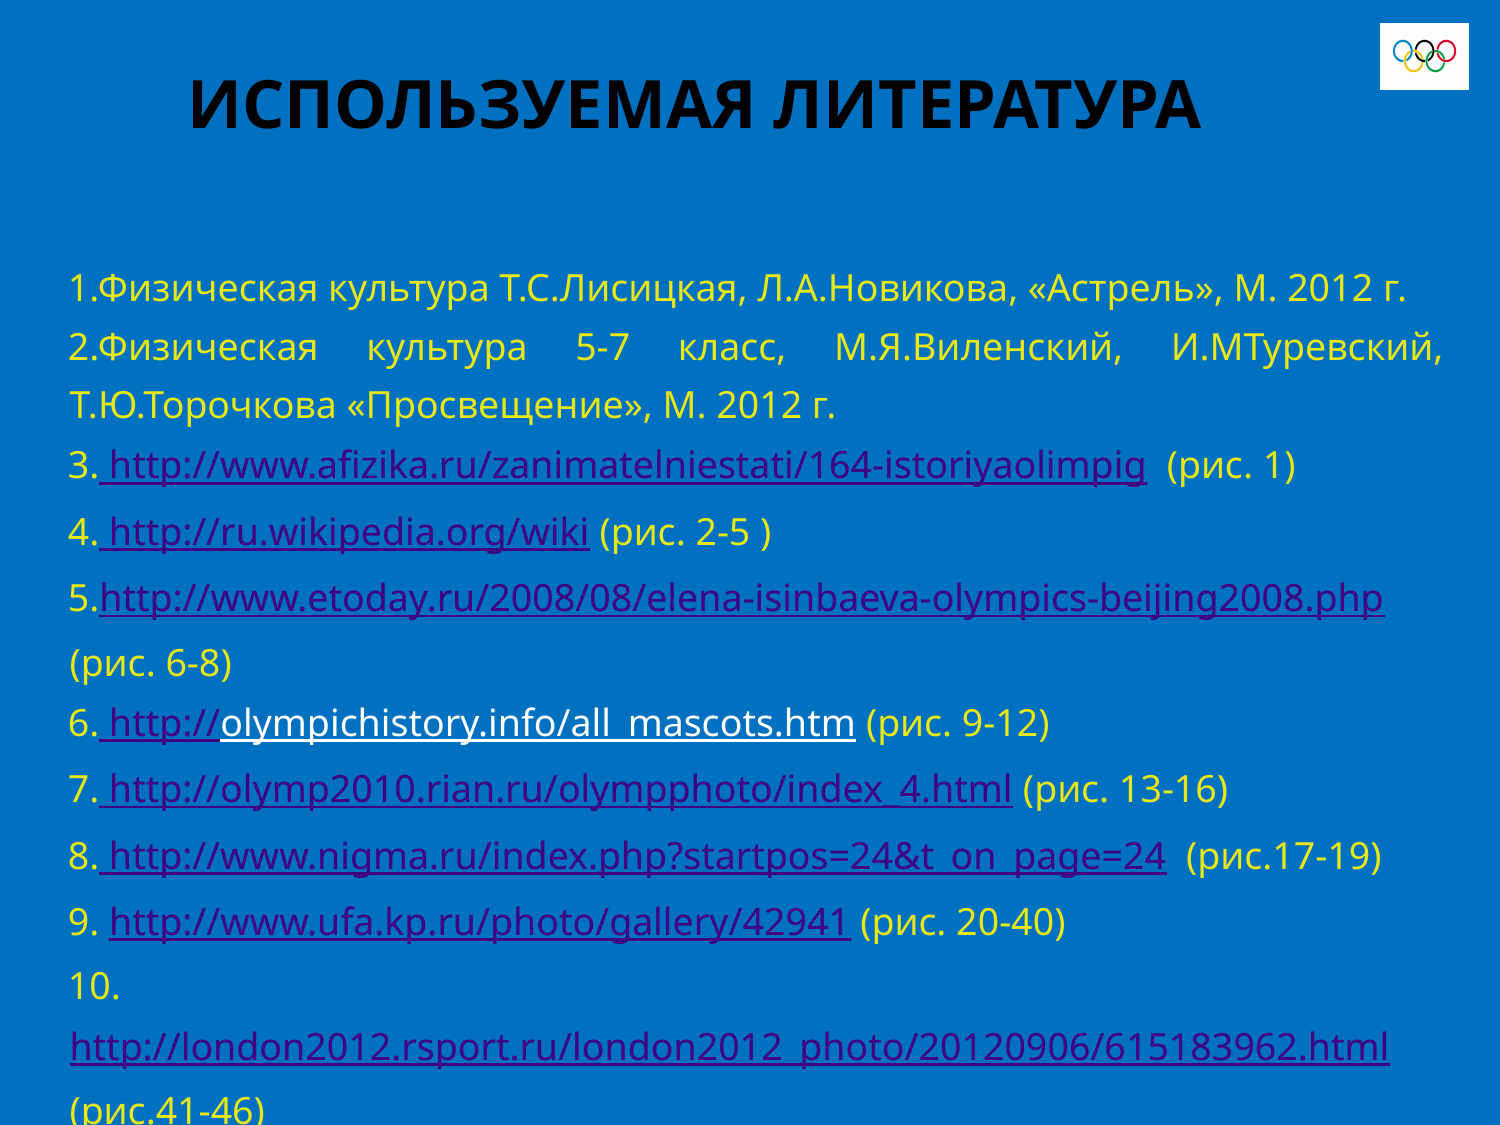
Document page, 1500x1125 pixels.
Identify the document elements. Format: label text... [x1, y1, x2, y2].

text_box 1.Физическая культура Т.С.Лисицкая, Л.А.Новикова, «Астрель», М. 2012 г. 2.Физическая культура 5-7 класс, М.Я.Виленский, И.МТуревский, Т.Ю.Торочкова «Просвещение», М. 2012 г. 3. http://www.afizika.ru/zanimatelniestati/164-istoriyaolimpig (рис. 1) 4. http://ru.wikipedia.org/wiki (рис. 2-5 ) 5.http://www.etoday.ru/2008/08/elena-isinbaeva-olympics-beijing2008.php (рис. 6-8) 6. http://olympichistory.info/all_mascots.htm (рис. 9-12) 7. http://olymp2010.rian.ru/olympphoto/index_4.html (рис. 13-16) 8. http://www.nigma.ru/index.php?startpos=24&t_on_page=24 (рис.17-19) 9. http://www.ufa.kp.ru/photo/gallery/42941 (рис. 20-40) 10. http://london2012.rsport.ru/london2012_photo/20120906/615183962.html (рис.41-46) [53, 243, 1459, 1125]
title ИСПОЛЬЗУЕМАЯ ЛИТЕРАТУРА [123, 42, 1267, 160]
picture [1379, 23, 1469, 91]
